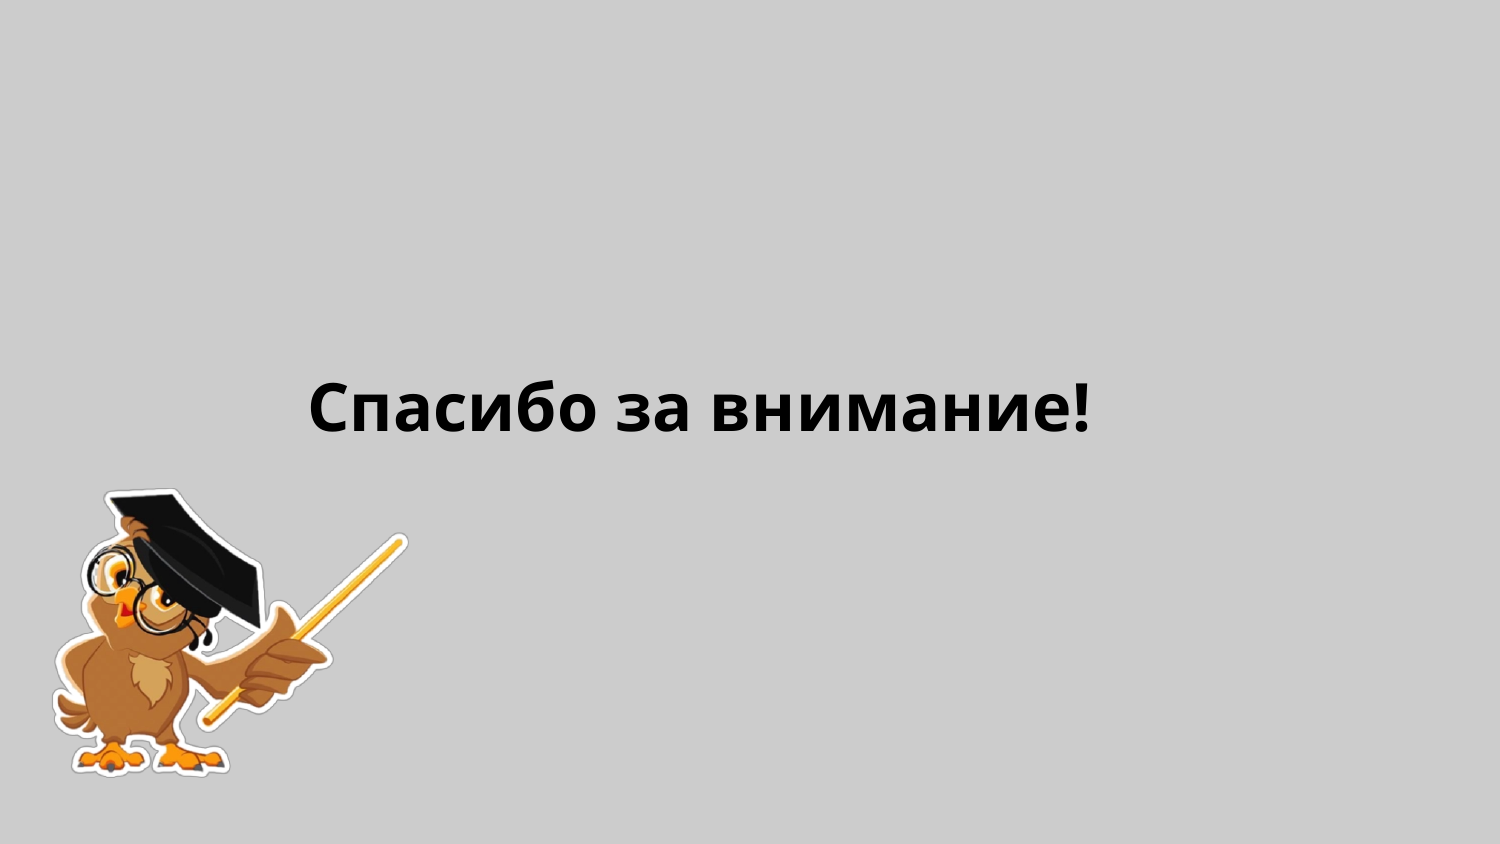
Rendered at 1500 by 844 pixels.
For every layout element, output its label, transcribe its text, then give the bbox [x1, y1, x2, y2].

text_box Спасибо за внимание! [223, 349, 1277, 495]
picture [40, 442, 420, 823]
